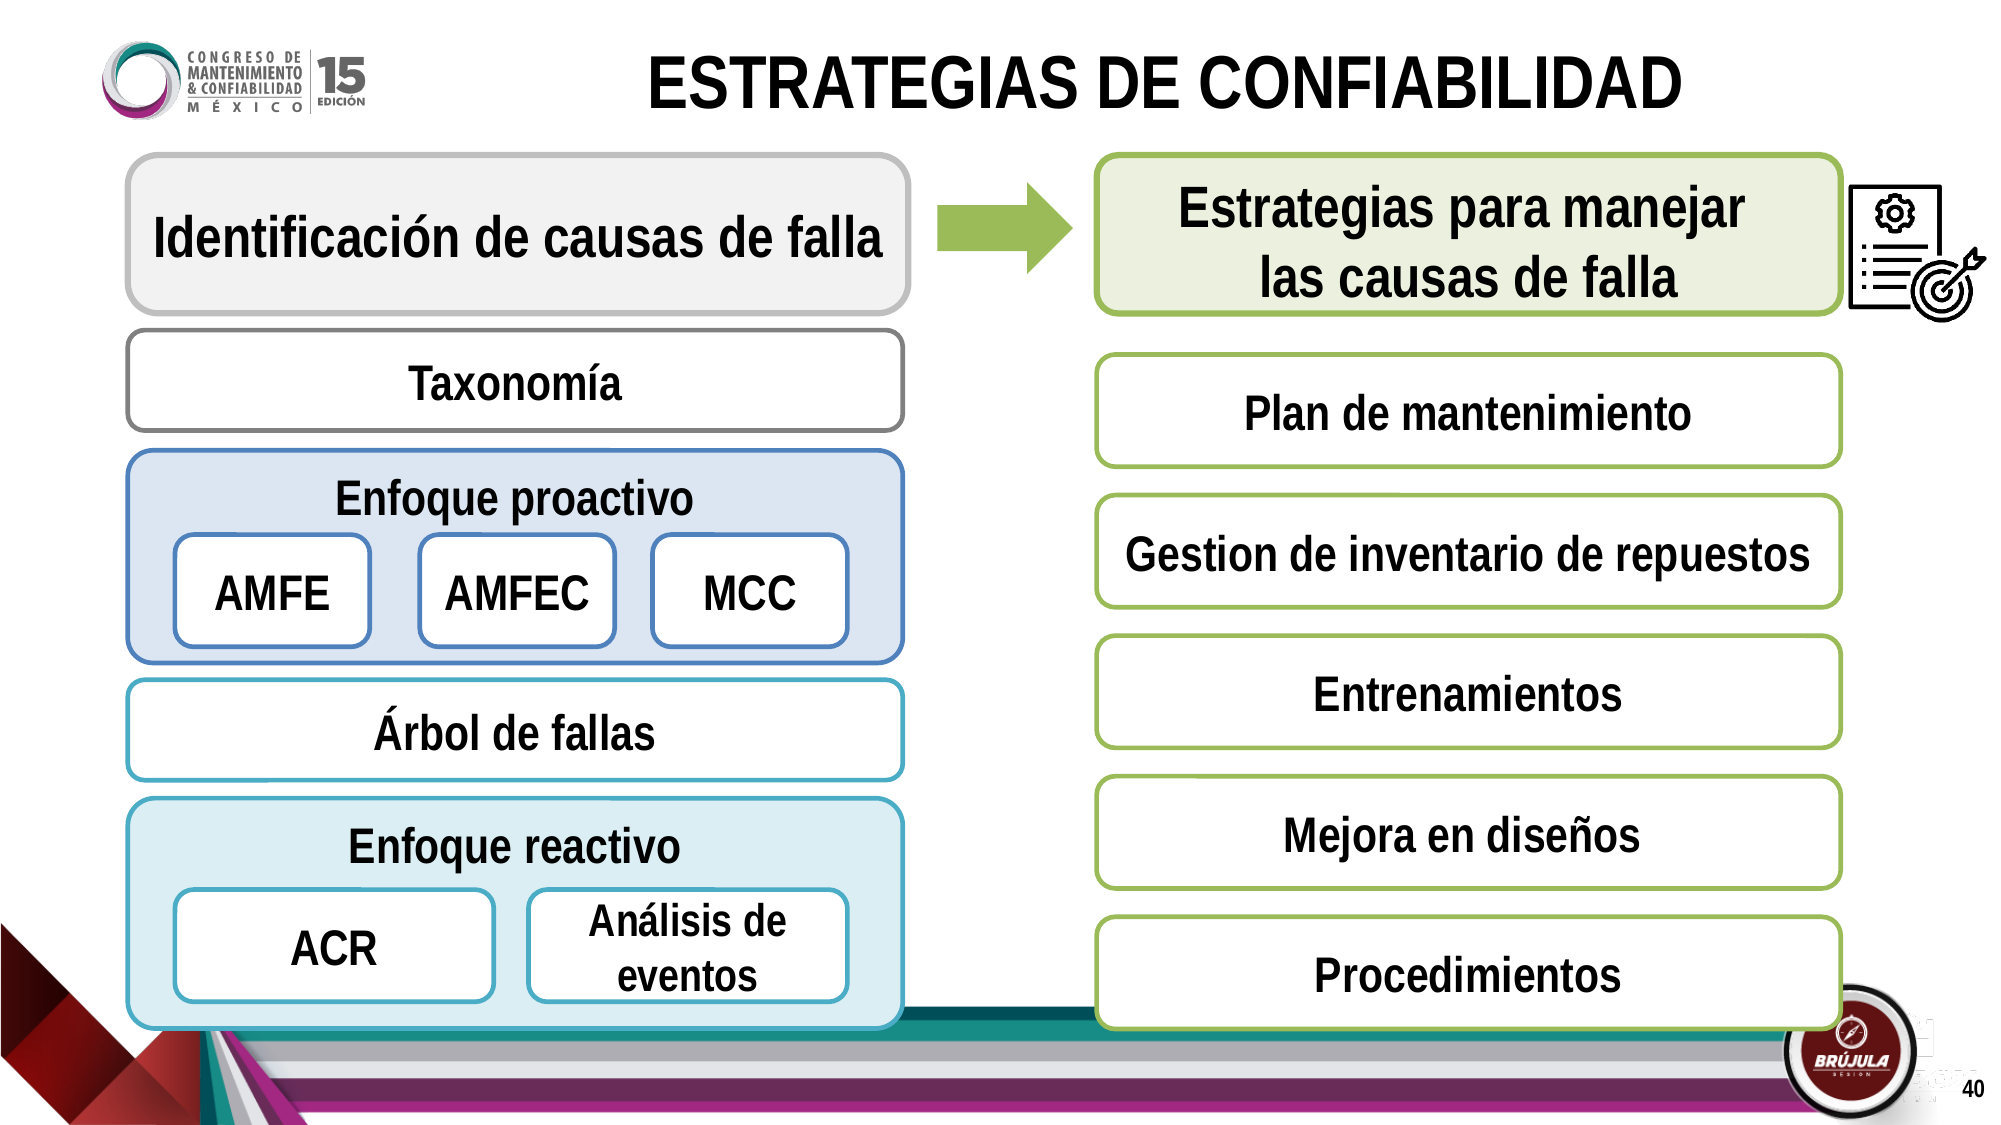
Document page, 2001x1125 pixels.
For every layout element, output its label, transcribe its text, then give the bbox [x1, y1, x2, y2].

picture [101, 41, 366, 120]
text_box AMFE [174, 534, 370, 647]
text_box Procedimientos [1096, 916, 1841, 1030]
text_box Mejora en diseños [1096, 776, 1841, 889]
text_box Enfoque proactivo [127, 450, 903, 663]
text_box Árbol de fallas [127, 679, 903, 781]
slide_number 40 [1550, 1065, 2000, 1125]
text_box Estrategias para manejar las causas de falla [1096, 155, 1841, 314]
title ESTRATEGIAS DE CONFIABILIDAD [419, 4, 1913, 164]
text_box Análisis de eventos [528, 889, 848, 1002]
text_box AMFEC [419, 534, 615, 647]
text_box Plan de mantenimiento [1096, 354, 1841, 467]
text_box Enfoque reactivo [127, 798, 903, 1029]
picture [1834, 182, 2000, 327]
text_box [936, 179, 1075, 277]
text_box Taxonomía [127, 330, 903, 431]
text_box Identificación de causas de falla [127, 155, 909, 314]
text_box ACR [174, 889, 494, 1002]
text_box Entrenamientos [1096, 635, 1841, 748]
text_box MCC [652, 534, 848, 647]
picture [0, 923, 1977, 1125]
text_box Gestion de inventario de repuestos [1096, 495, 1841, 608]
